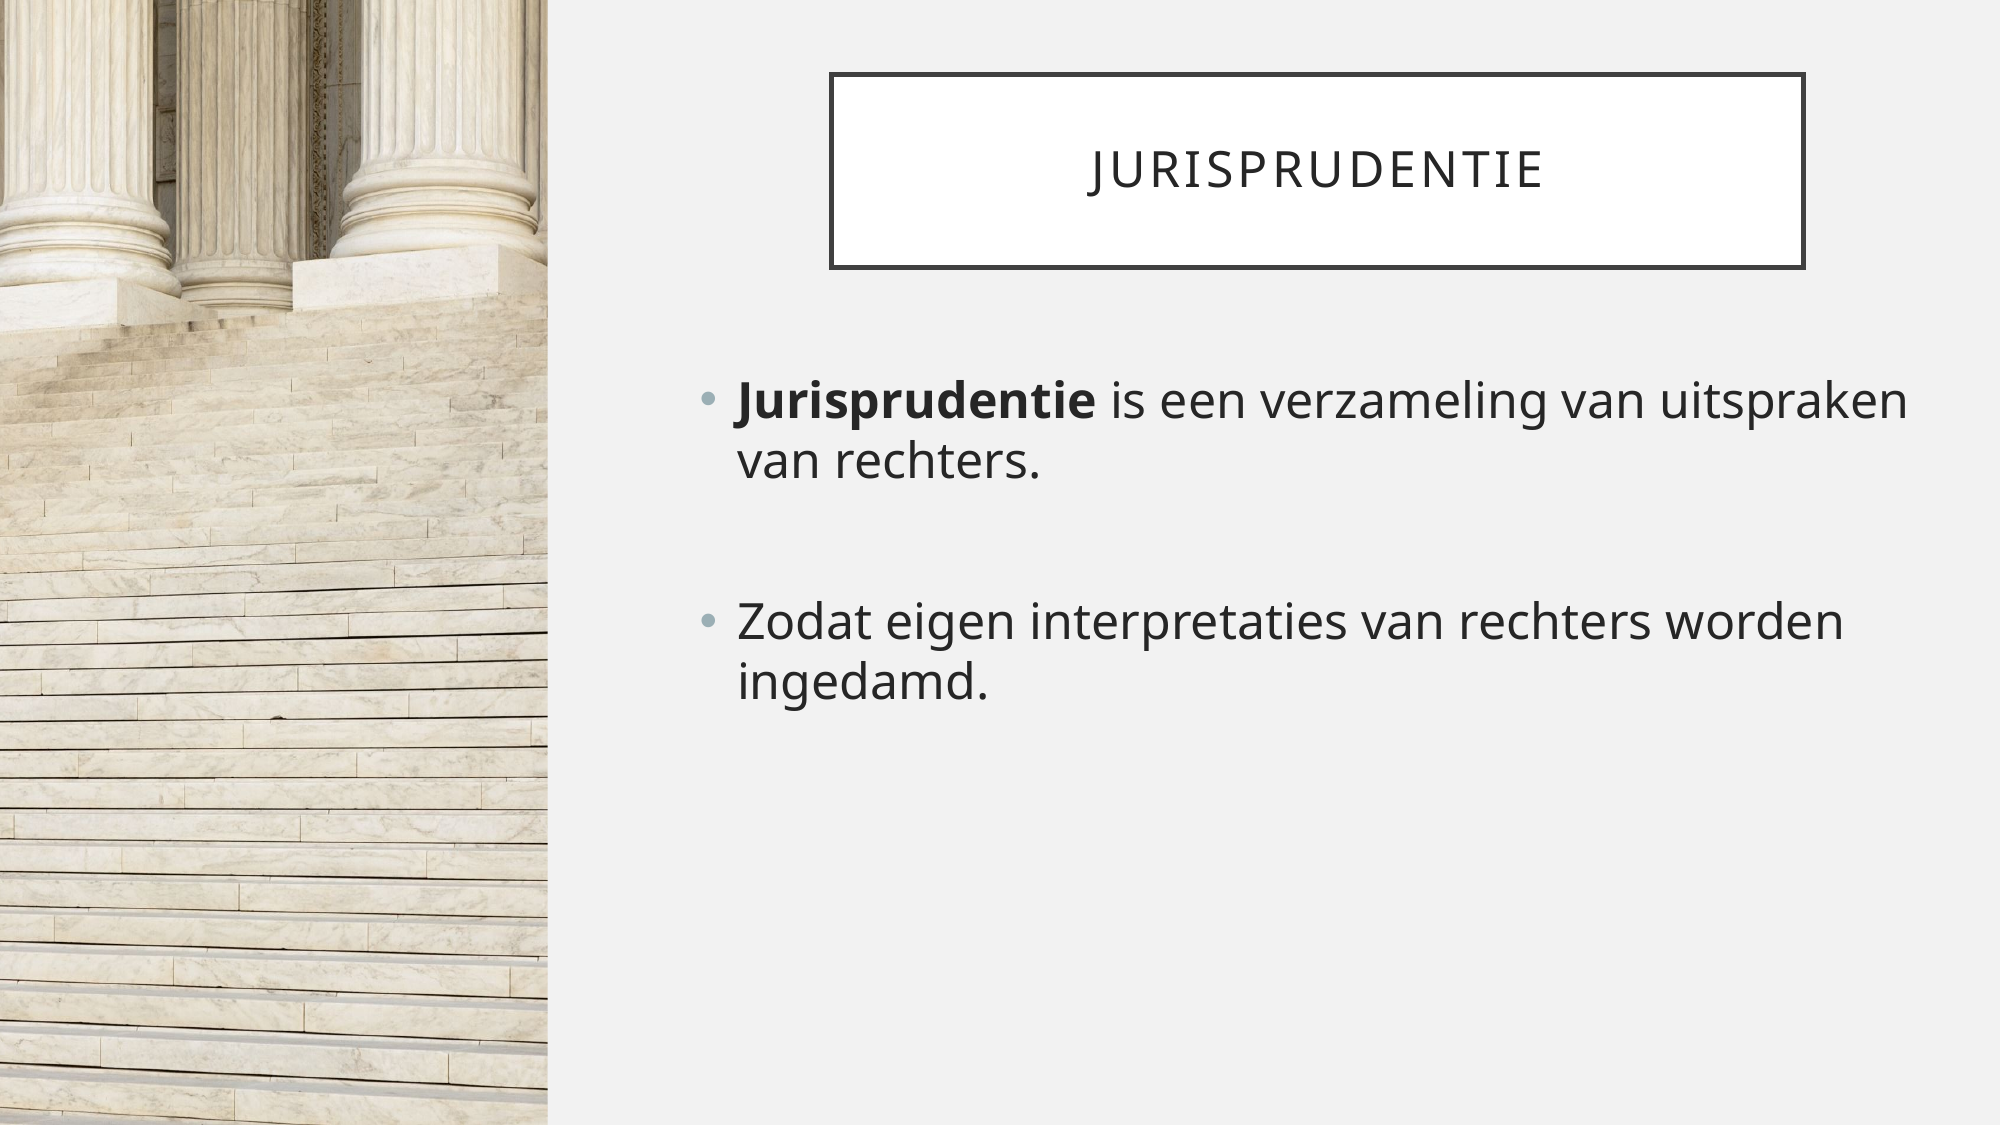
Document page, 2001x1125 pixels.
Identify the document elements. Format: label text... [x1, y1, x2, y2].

picture [0, 0, 548, 1125]
list Jurisprudentie is een verzameling van uitspraken van rechters. Zodat eigen interpretaties van rechters worden ingedamd. [684, 360, 1951, 985]
title jurisprudentie [829, 72, 1806, 270]
